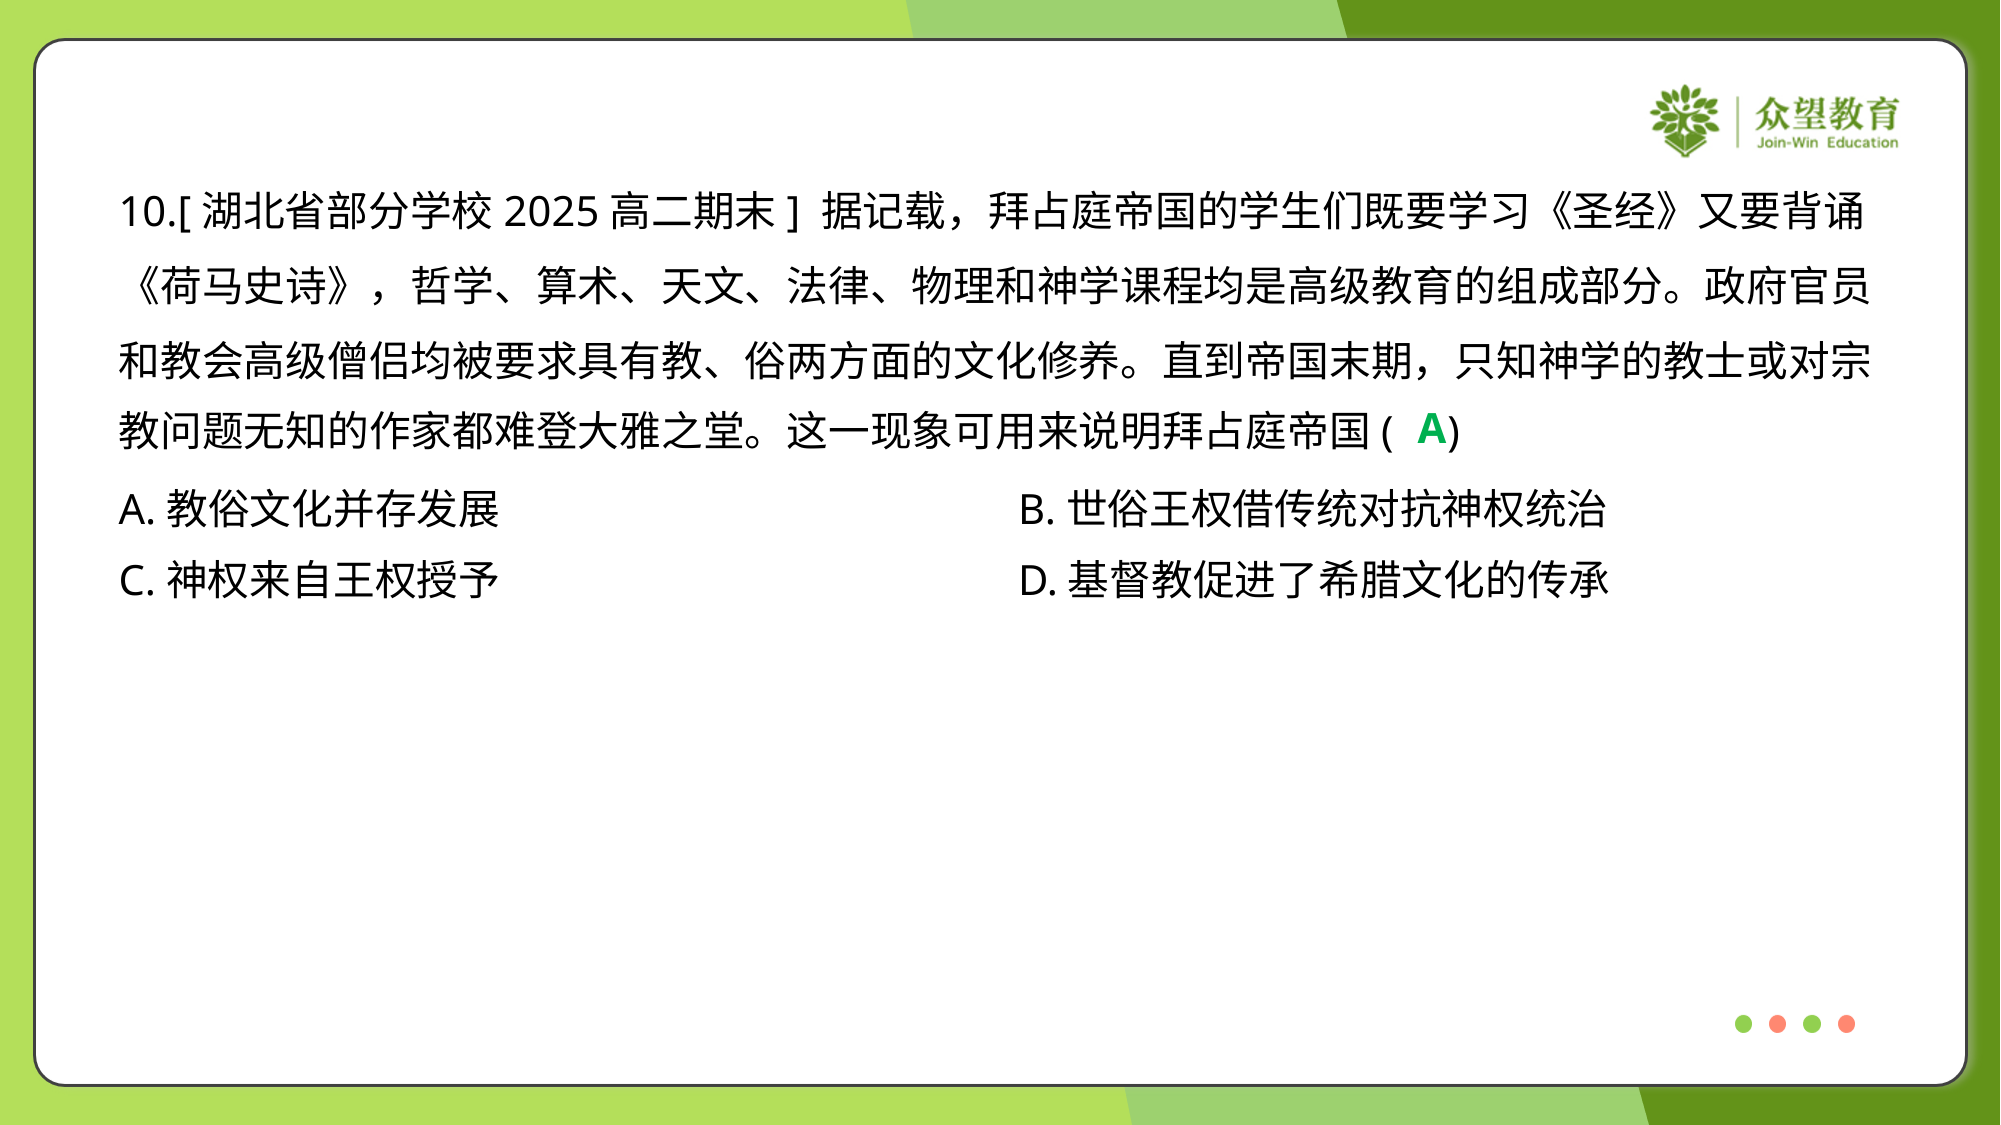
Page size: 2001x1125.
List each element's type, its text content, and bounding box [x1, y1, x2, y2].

text_box A [1401, 381, 1463, 446]
text_box 10.[湖北省部分学校2025高二期末] 据记载，拜占庭帝国的学生们既要学习《圣经》又要背诵 《荷马史诗》，哲学、算术、天文、法律、物理和神学课程均是高级教育的组成部分。政府官员 和教会高级僧侣均被要求具有教、俗两方面的文化修养。直到帝国末期，只知神学的教士或对宗 教问题无知的作家都难登大雅之堂。这一现象可用来说明拜占庭帝国( ) [118, 159, 1883, 448]
picture [0, 0, 2000, 1125]
text_box A.教俗文化并存发展 B.世俗王权借传统对抗神权统治 C.神权来自王权授予 D.基督教促进了希腊文化的传承 [118, 457, 1883, 597]
